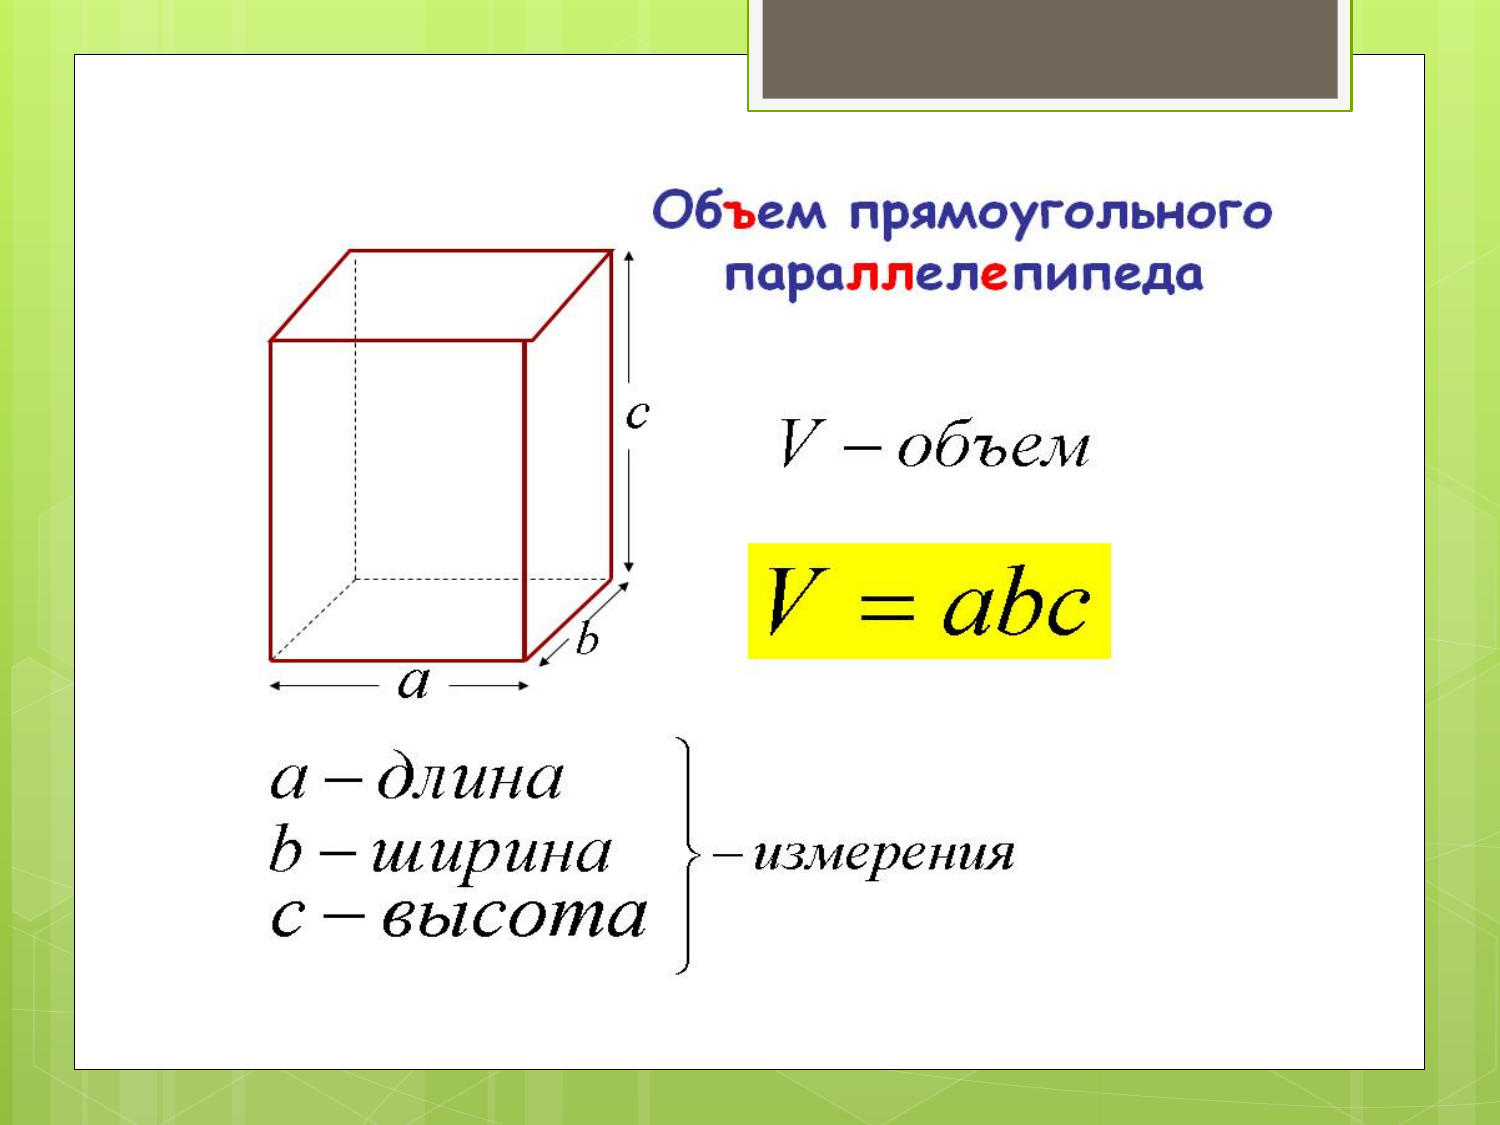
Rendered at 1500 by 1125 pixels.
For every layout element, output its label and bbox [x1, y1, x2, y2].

list [159, 184, 1358, 1036]
